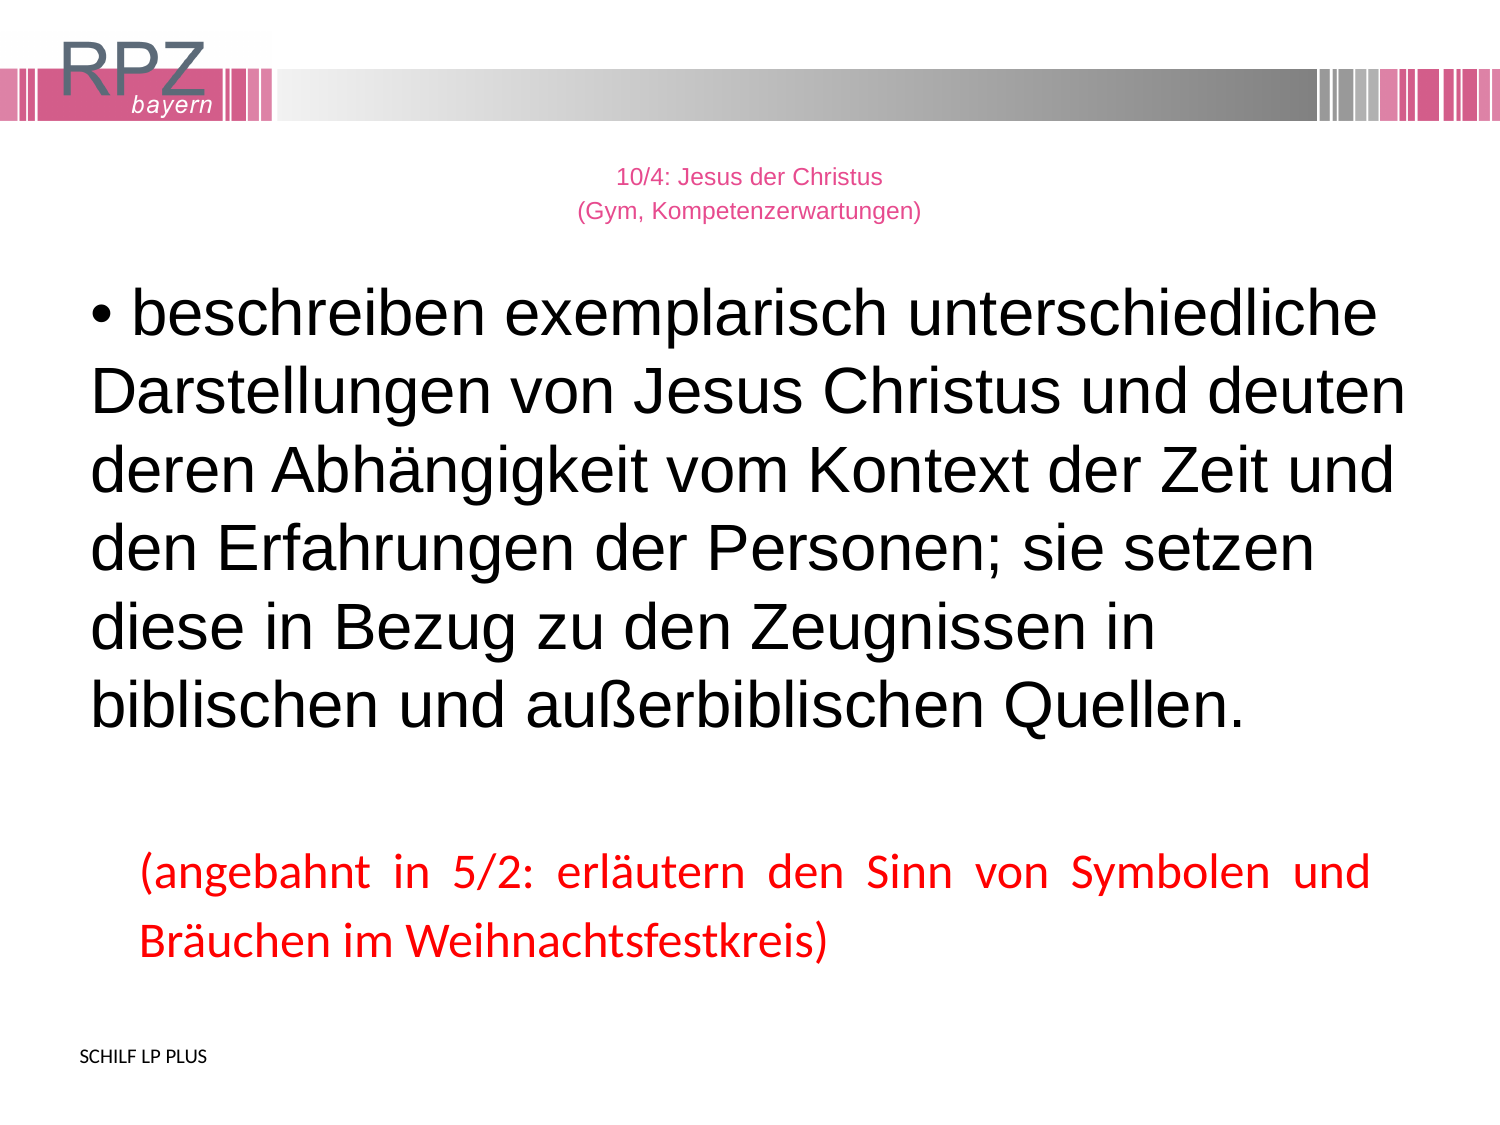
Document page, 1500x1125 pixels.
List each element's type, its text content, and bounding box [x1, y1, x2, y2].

picture [1319, 69, 1379, 121]
title 10/4: Jesus der Christus (Gym, Kompetenzerwartungen) [75, 149, 1425, 233]
text_box (angebahnt in 5/2: erläutern den Sinn von Symbolen und Bräuchen im Weihnachtsfestkreis) [123, 822, 1387, 975]
list • beschreiben exemplarisch unterschiedliche Darstellungen von Jesus Christus und deuten deren Abhängigkeit vom Kontext der Zeit und den Erfahrungen der Personen; sie setzen diese in Bezug zu den Zeugnissen in biblischen und außerbiblischen Quellen. [75, 262, 1425, 752]
picture [1443, 69, 1500, 121]
picture [1380, 69, 1439, 121]
picture [0, 31, 272, 121]
